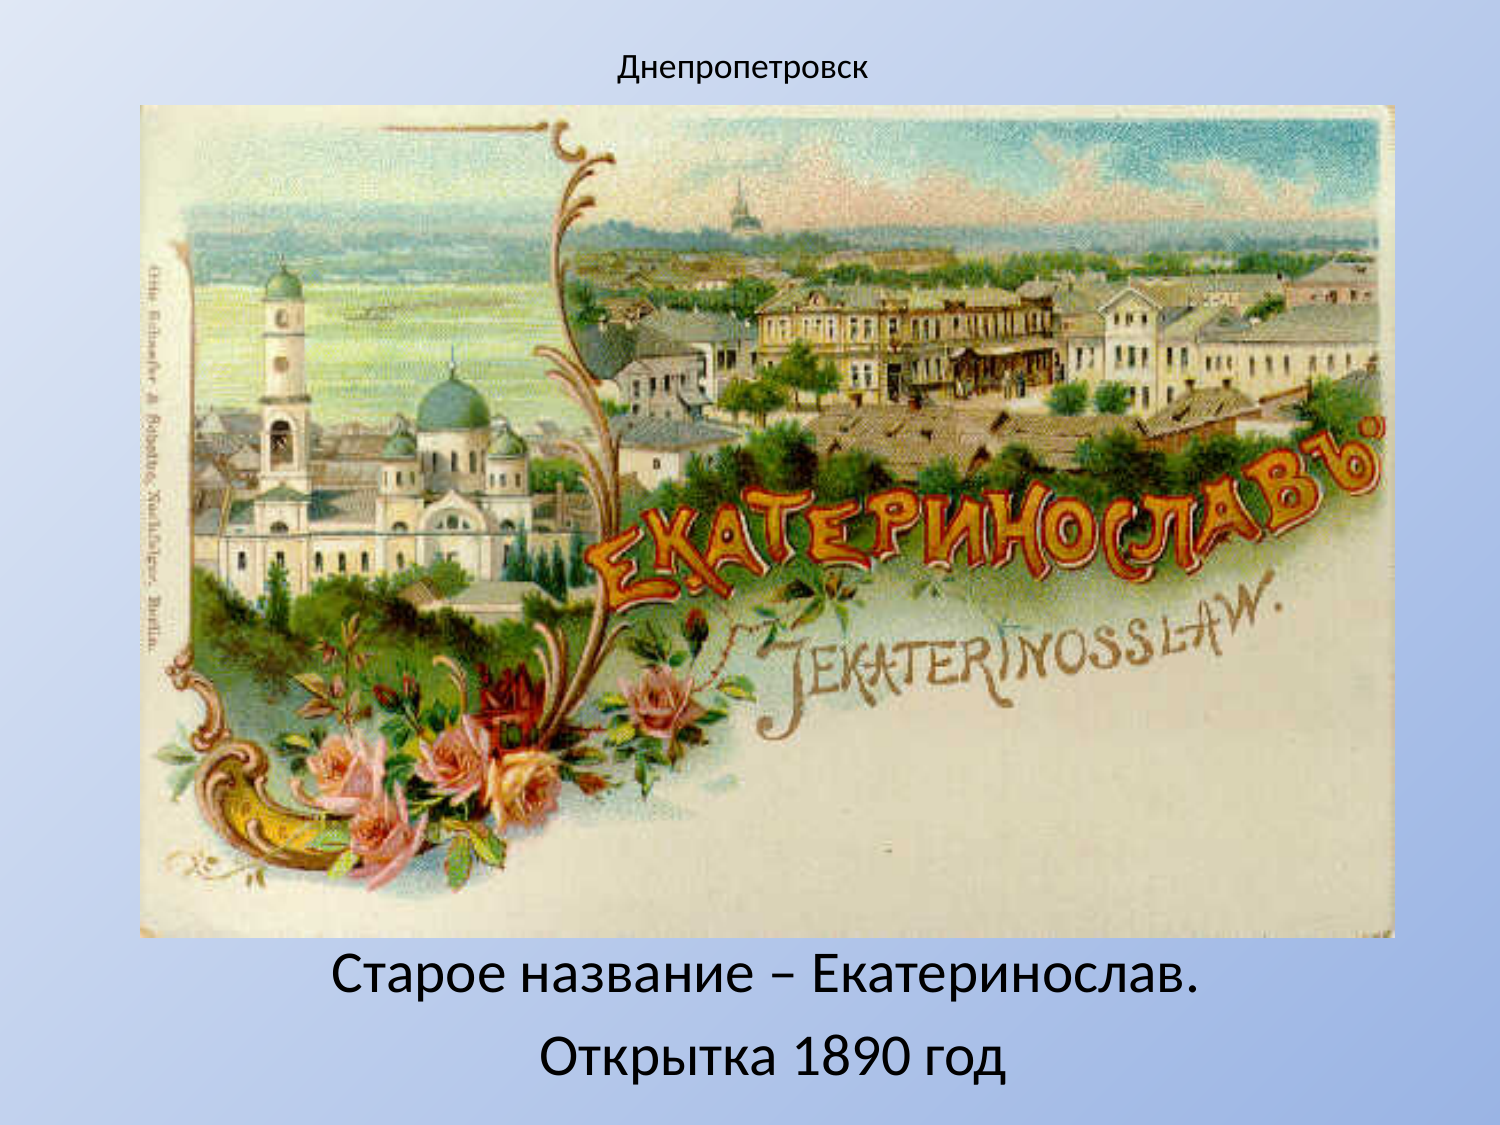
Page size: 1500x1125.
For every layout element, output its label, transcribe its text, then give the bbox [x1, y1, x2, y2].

title Днепропетровск [105, 35, 1381, 94]
picture [140, 105, 1395, 938]
subtitle Старое название – Екатеринослав. Открытка 1890 год [82, 925, 1465, 1097]
